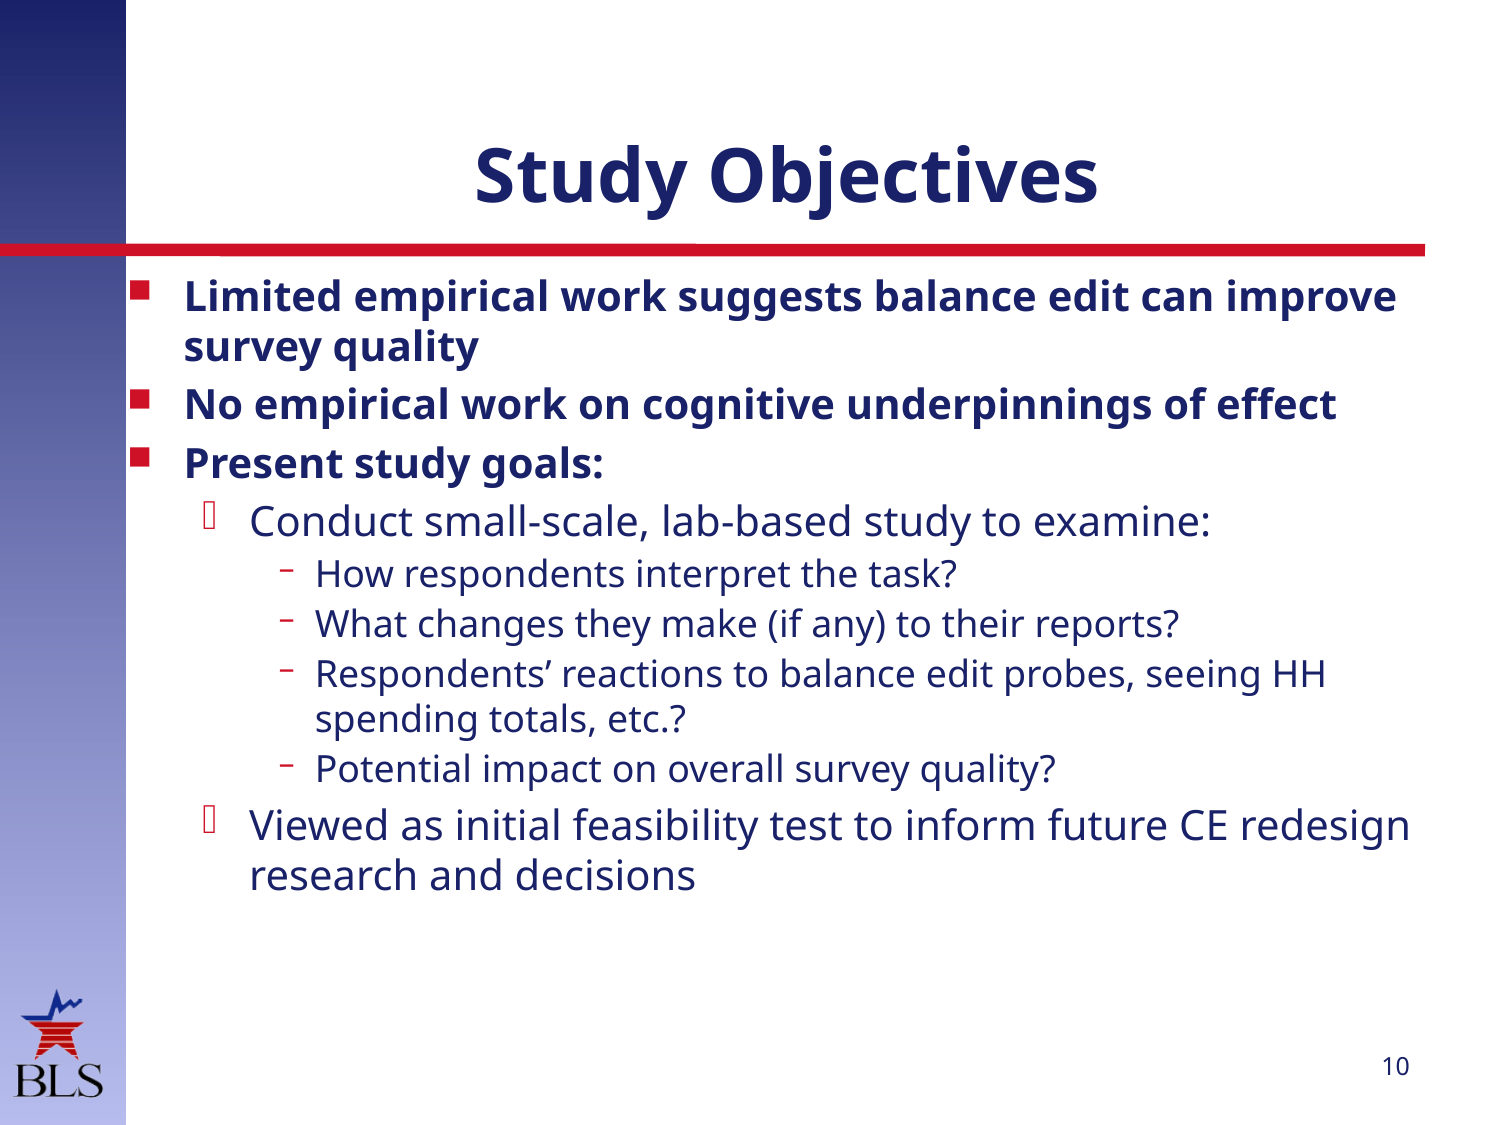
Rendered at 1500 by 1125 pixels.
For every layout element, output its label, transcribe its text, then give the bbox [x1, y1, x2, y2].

picture [0, 983, 118, 1125]
slide_number 10 [1312, 1037, 1425, 1098]
title Study Objectives [149, 44, 1426, 226]
text_box Limited empirical work suggests balance edit can improve survey quality No empirical work on cognitive underpinnings of effect Present study goals: Conduct small-scale, lab-based study to examine: How respondents interpret the task? What changes they make (if any) to their reports? Respondents’ reactions to balance edit probes, seeing HH spending totals, etc.? Potential impact on overall survey quality? Viewed as initial feasibility test to inform future CE redesign research and decisions [112, 262, 1463, 1000]
